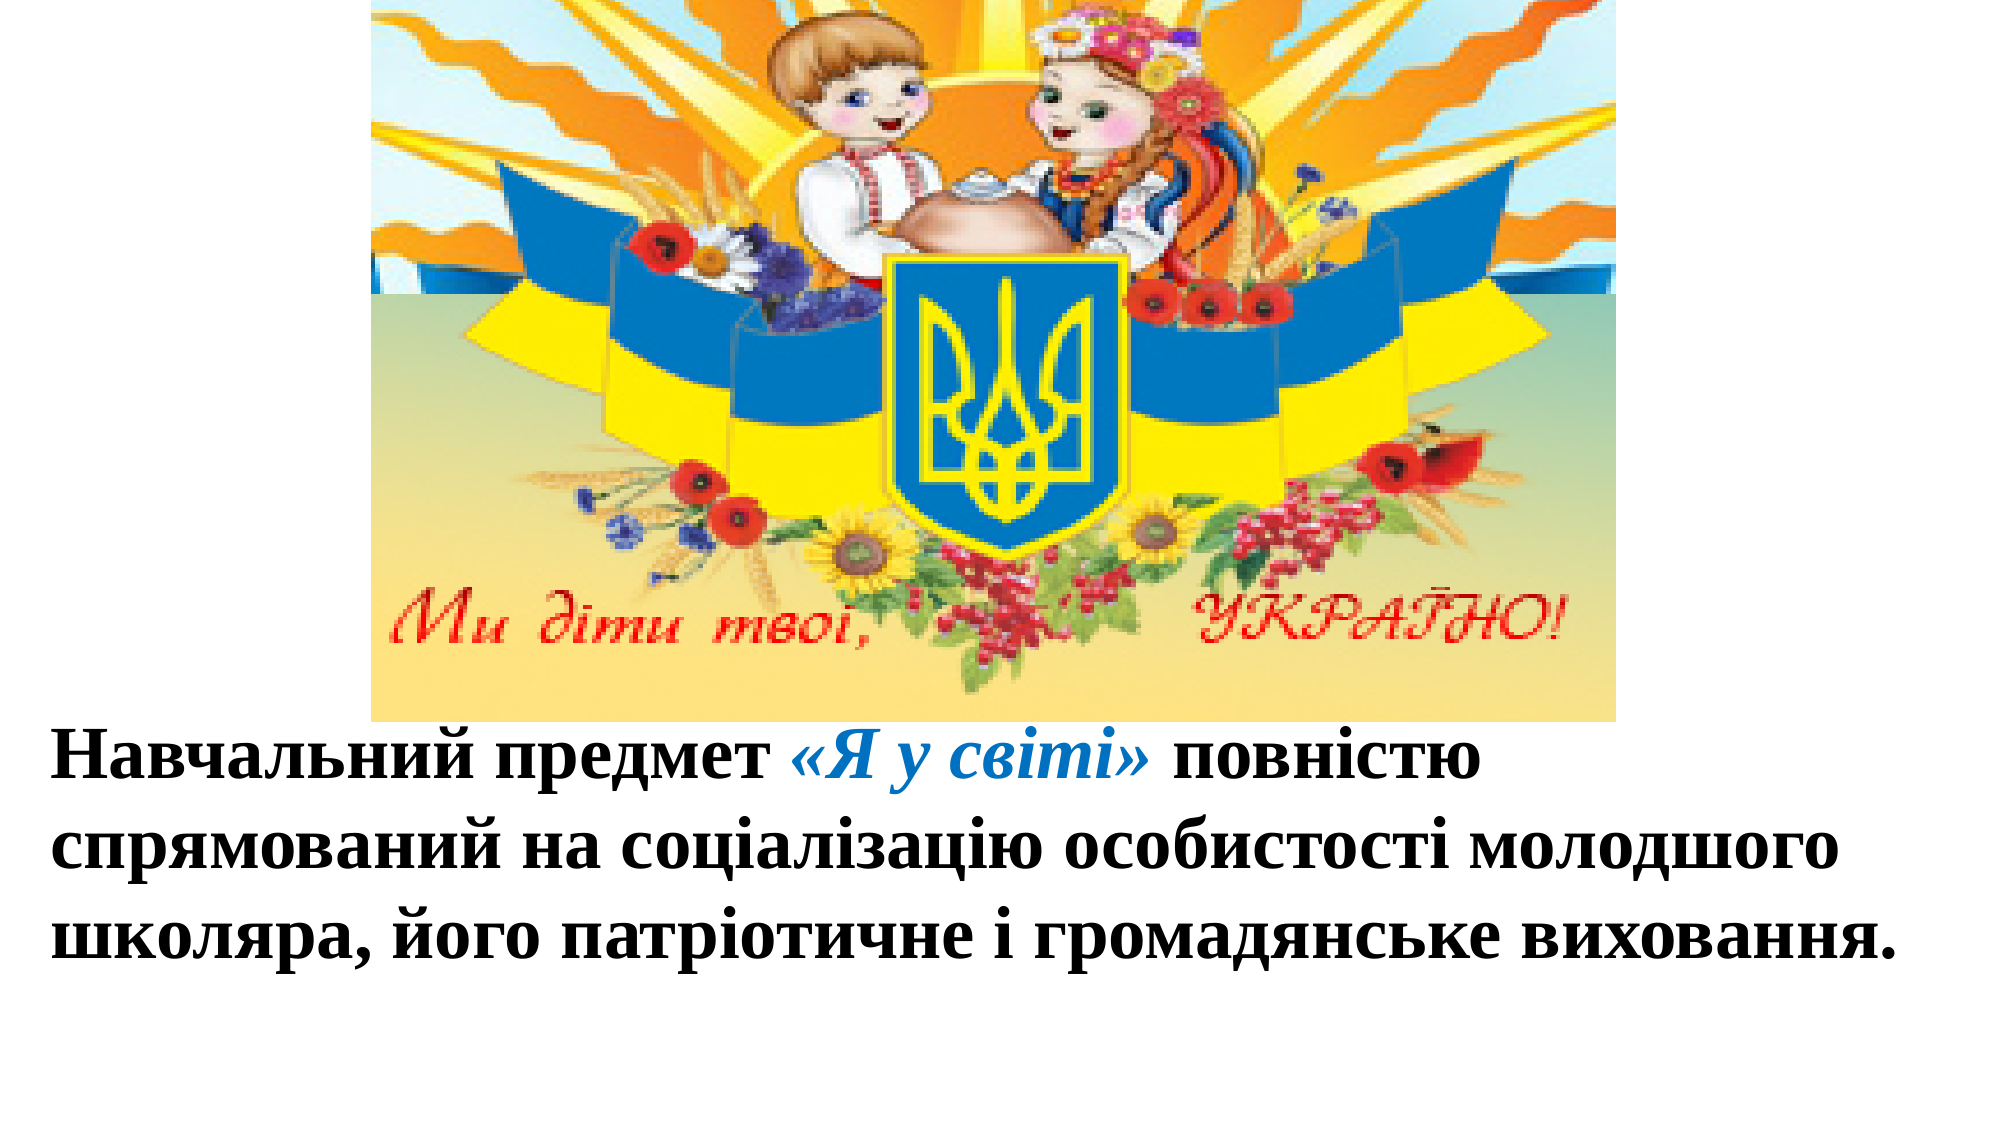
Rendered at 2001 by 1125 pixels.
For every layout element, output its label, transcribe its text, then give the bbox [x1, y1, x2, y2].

text_box Навчальний предмет «Я у світі» повністю спрямований на соціалізацію особистості молодшого школяра, його патріотичне і громадянське виховання. [35, 696, 1969, 982]
picture [371, 0, 1616, 722]
